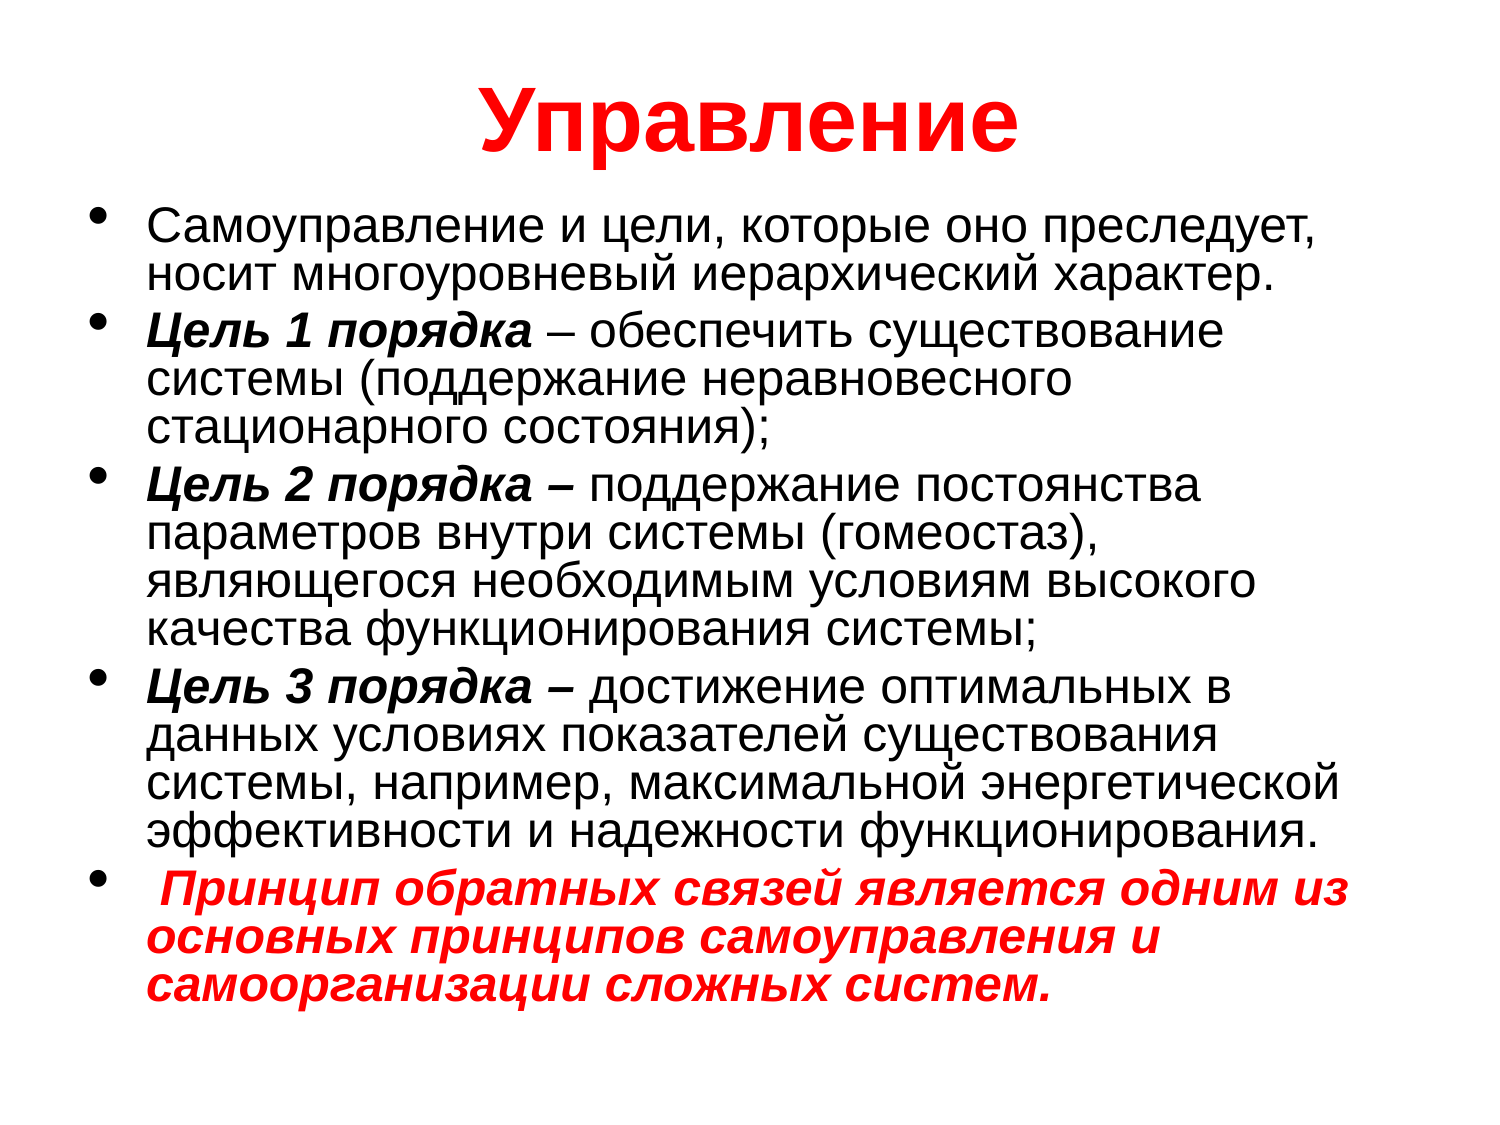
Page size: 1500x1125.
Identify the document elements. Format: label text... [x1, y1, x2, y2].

text_box Управление [75, 45, 1425, 185]
text_box Самоуправление и цели, которые оно преследует, носит многоуровневый иерархический характер. Цель 1 порядка – обеспечить существование системы (поддержание неравновесного стационарного состояния); Цель 2 порядка – поддержание постоянства параметров внутри системы (гомеостаз), являющегося необходимым условиям высокого качества функционирования системы; Цель 3 порядка – достижение оптимальных в данных условиях показателей существования системы, например, максимальной энергетической эффективности и надежности функционирования. Принцип обратных связей является одним из основных принципов самоуправления и самоорганизации сложных систем. [75, 196, 1425, 1094]
